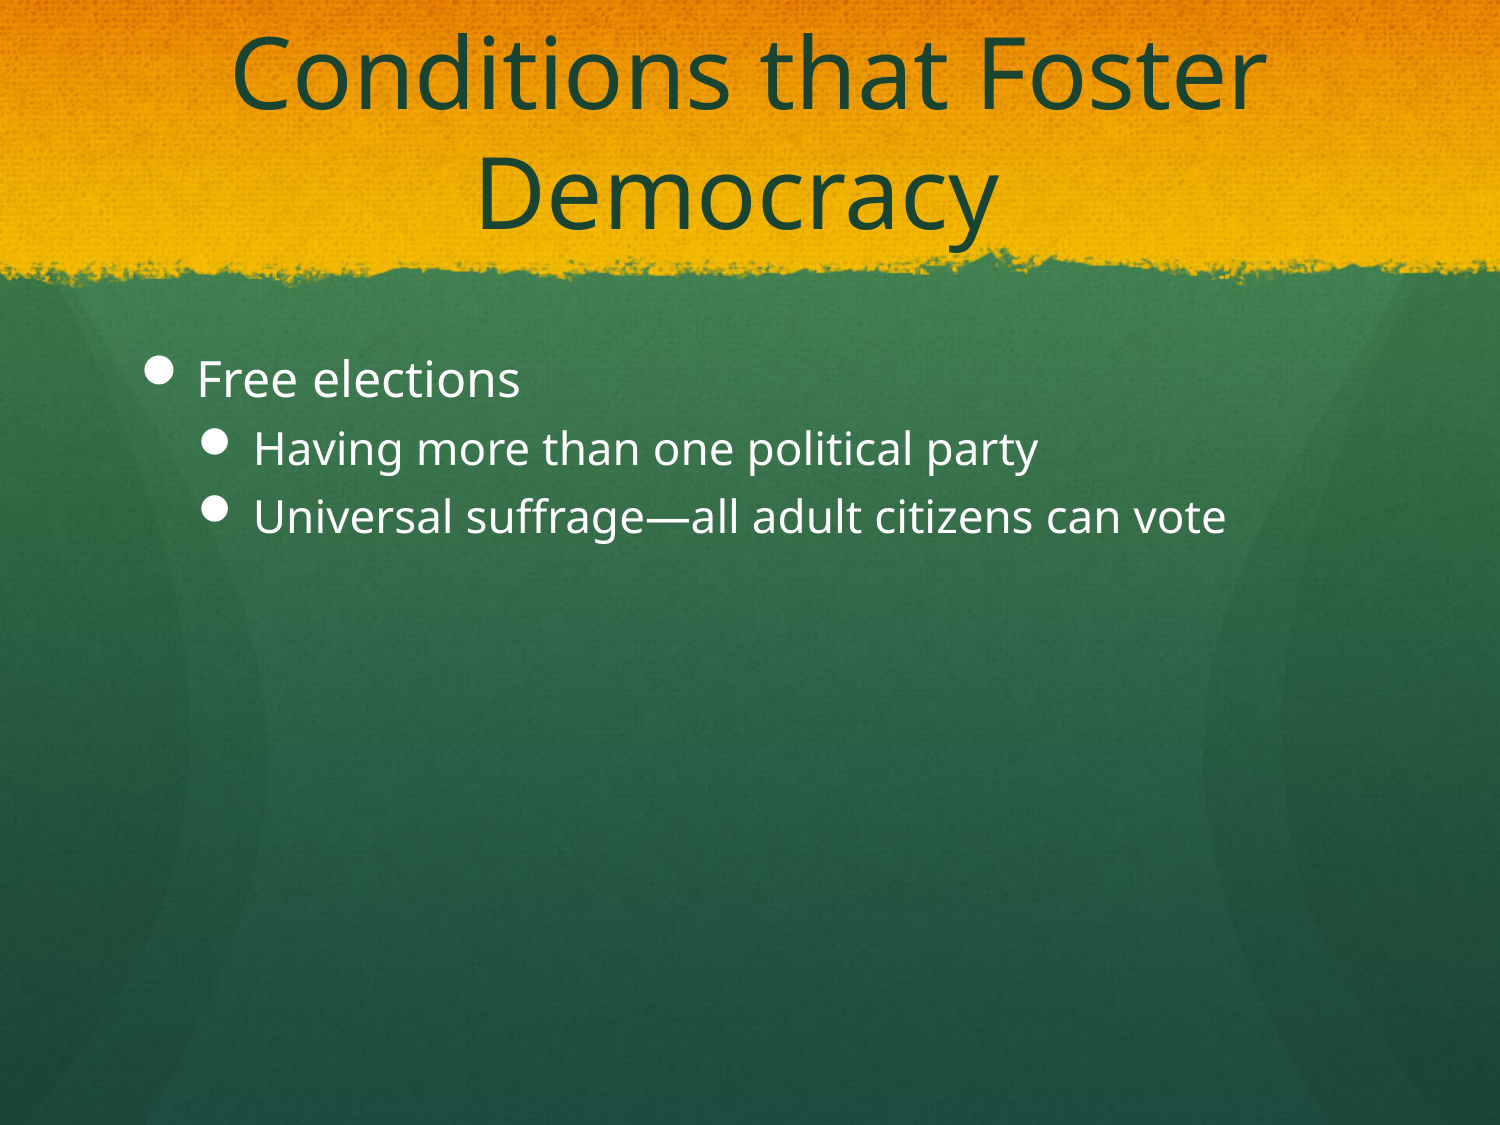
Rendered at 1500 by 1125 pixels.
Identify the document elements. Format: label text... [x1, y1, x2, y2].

title Conditions that Foster Democracy [125, 13, 1375, 246]
picture [0, 0, 1500, 1125]
list Free elections Having more than one political party Universal suffrage—all adult citizens can vote [125, 339, 1375, 1026]
